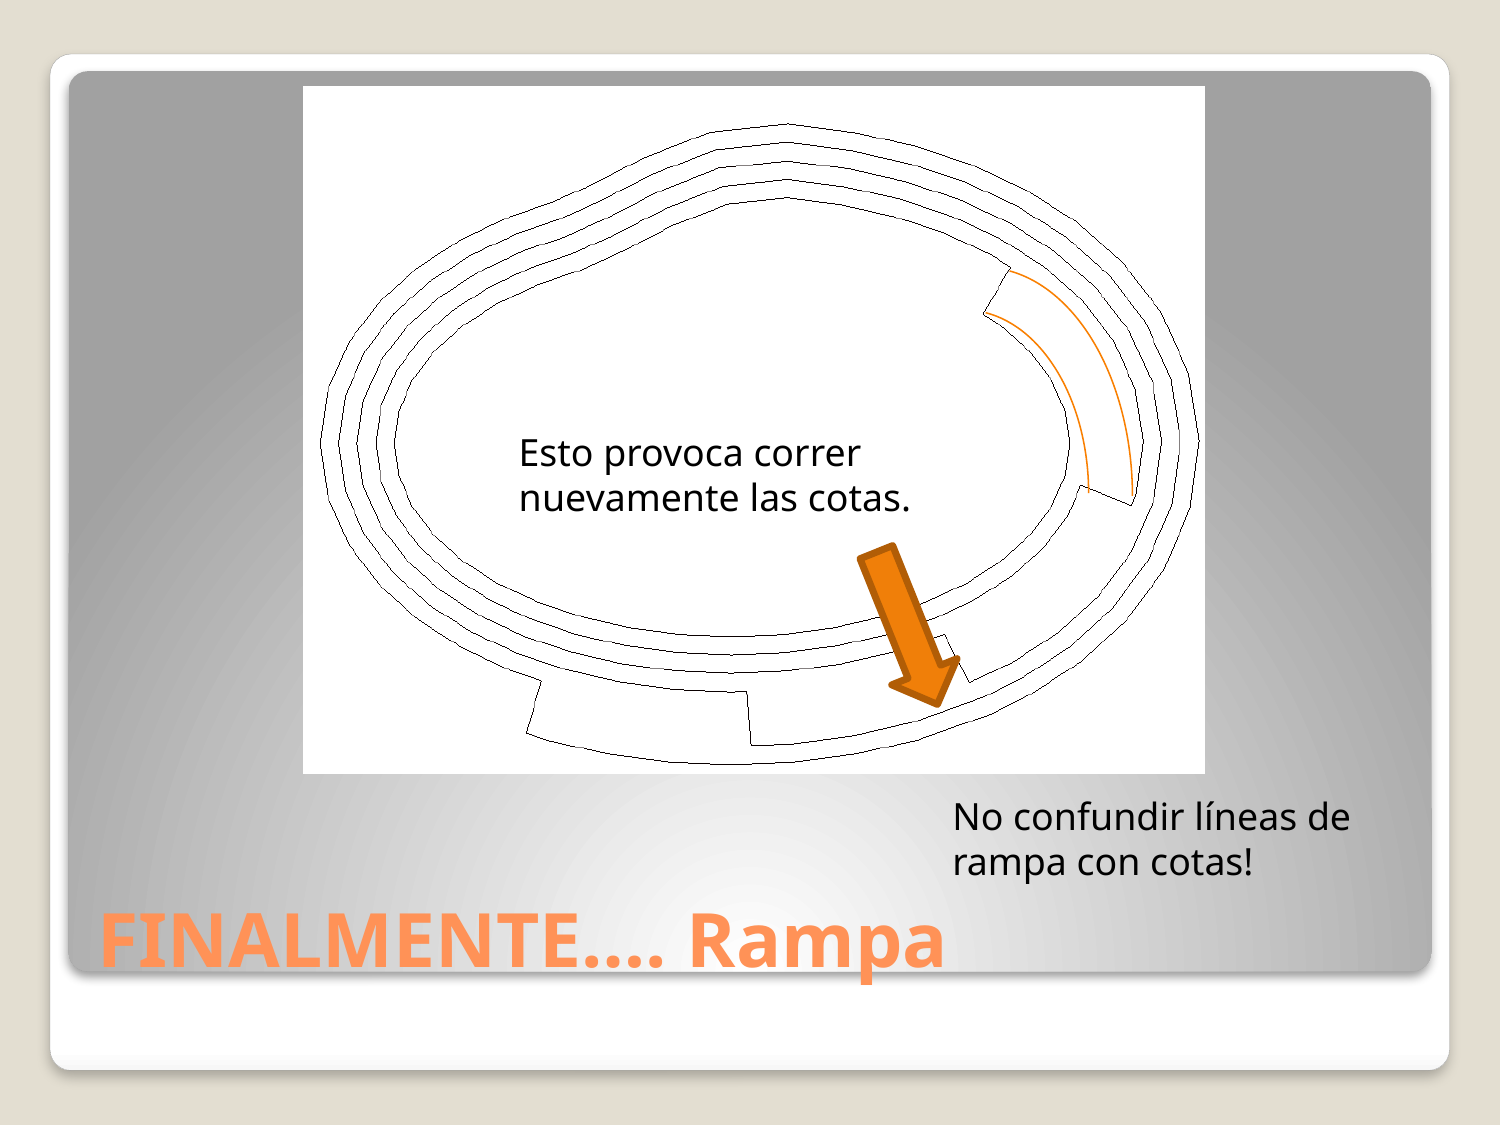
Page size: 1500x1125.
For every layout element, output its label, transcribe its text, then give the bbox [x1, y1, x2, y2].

title FINALMENTE…. Rampa [82, 817, 1425, 990]
text_box No confundir líneas de rampa con cotas! [937, 785, 1395, 890]
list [302, 86, 1205, 775]
